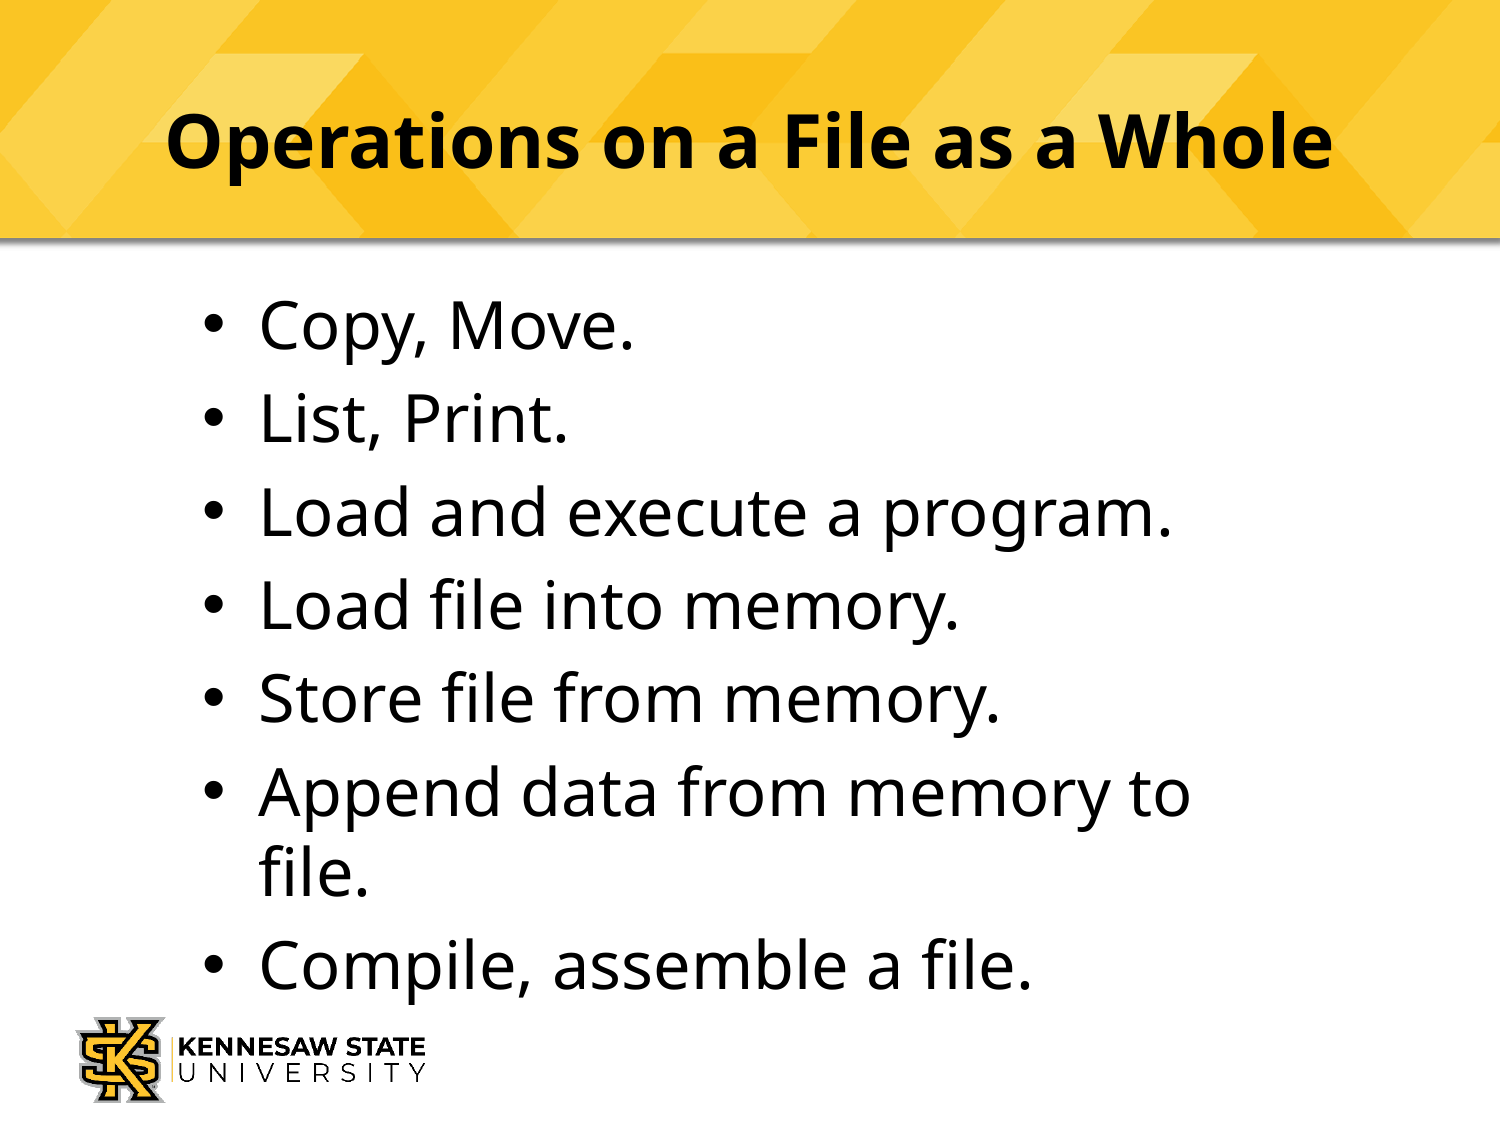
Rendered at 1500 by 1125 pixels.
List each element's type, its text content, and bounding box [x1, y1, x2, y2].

picture [75, 1017, 425, 1103]
title Operations on a File as a Whole [75, 45, 1425, 233]
list Copy, Move. List, Print. Load and execute a program. Load file into memory. Store file from memory. Append data from memory to file. Compile, assemble a file. [187, 275, 1338, 1033]
picture [0, 0, 1500, 251]
